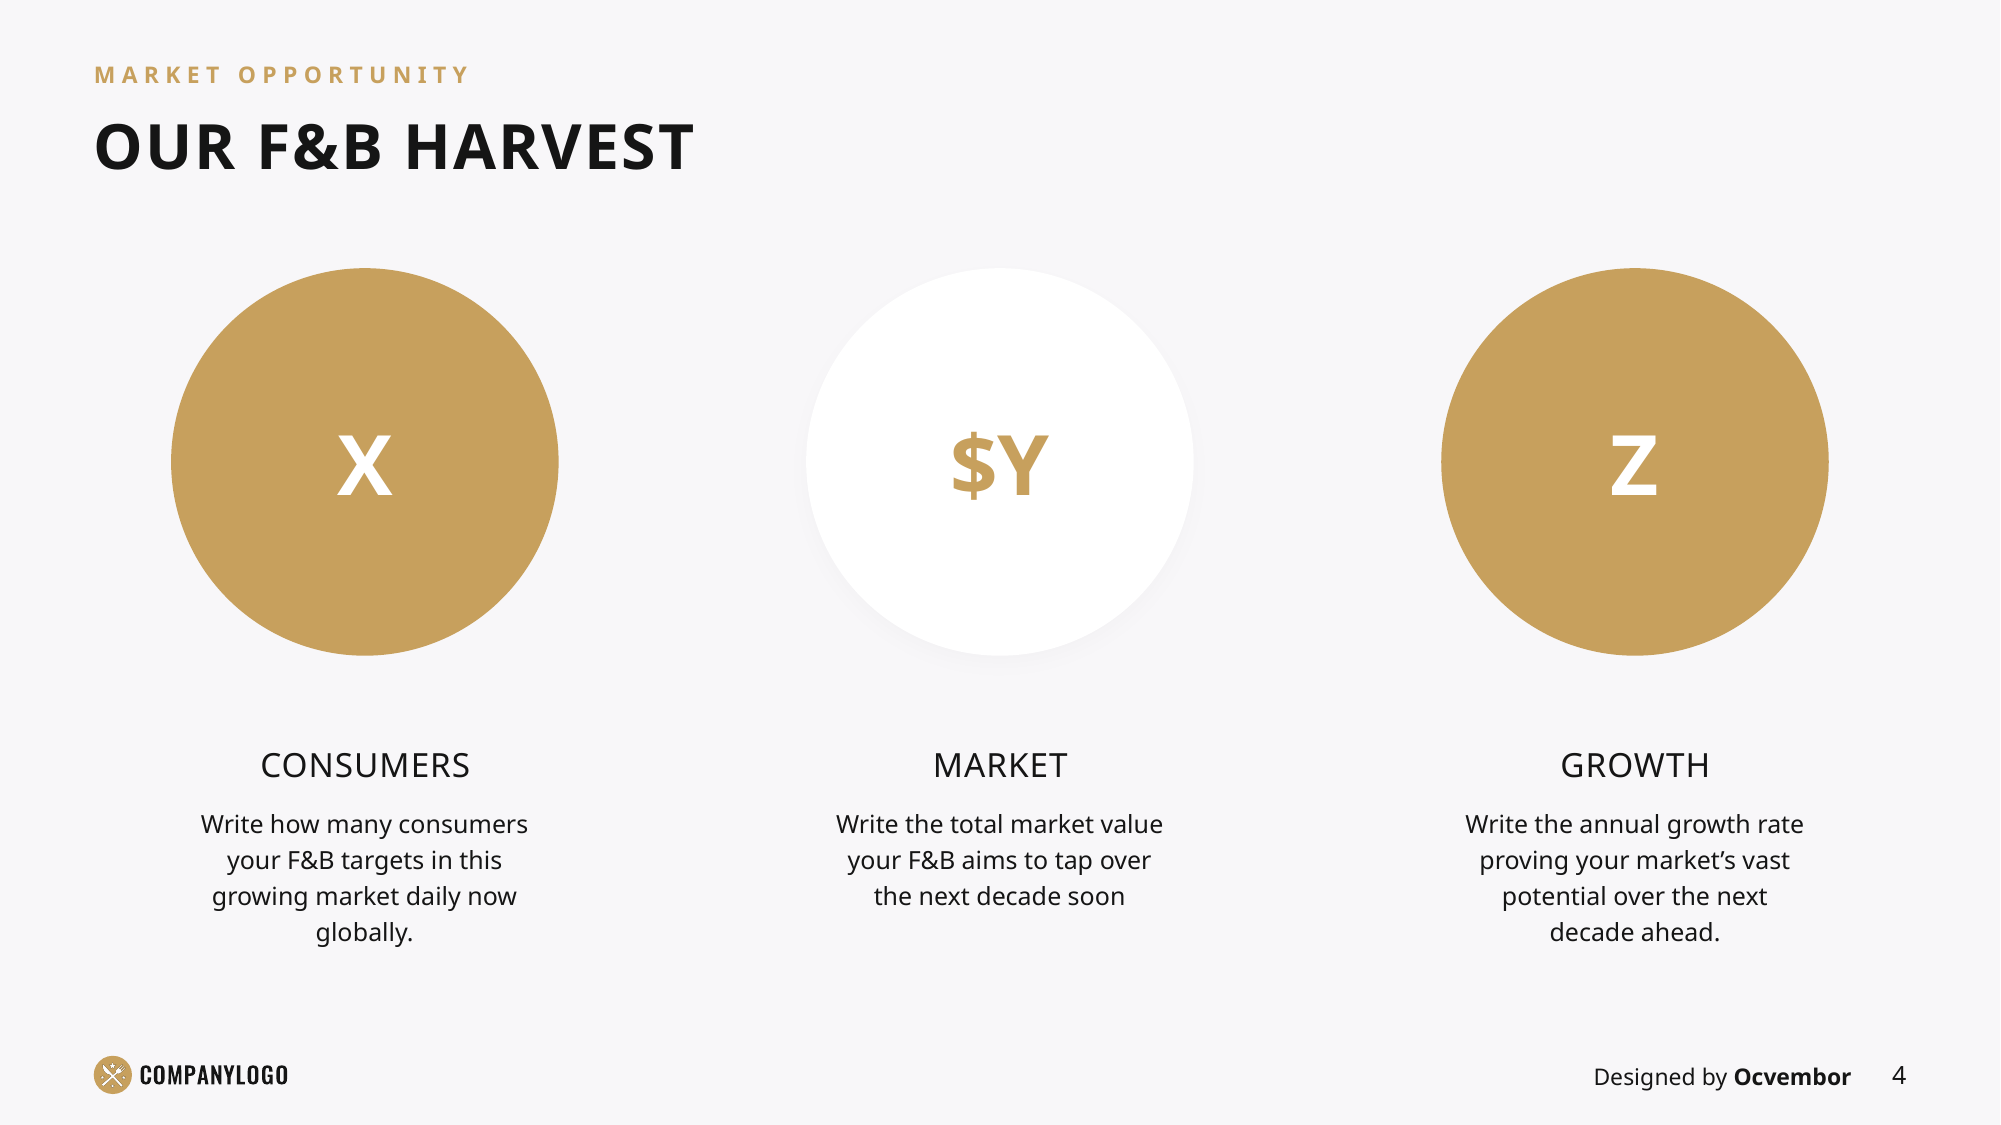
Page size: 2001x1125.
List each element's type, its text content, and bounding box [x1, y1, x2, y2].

text_box MARKET [829, 743, 1170, 784]
text_box X [171, 268, 559, 656]
text_box CONSUMERS [194, 743, 535, 784]
text_box Write how many consumers your F&B targets in this growing market daily now globally. [191, 802, 538, 947]
picture [100, 1062, 126, 1088]
title OUR F&B HARVEST [93, 106, 1907, 183]
text_box Write the annual growth rate proving your market’s vast potential over the next decade ahead. [1461, 802, 1809, 947]
text_box MARKET OPPORTUNITY [93, 61, 468, 89]
text_box GROWTH [1464, 743, 1806, 784]
text_box Write the total market value your F&B aims to tap over the next decade soon [829, 802, 1170, 911]
text_box Z [1441, 268, 1829, 656]
text_box $Y [805, 267, 1195, 657]
